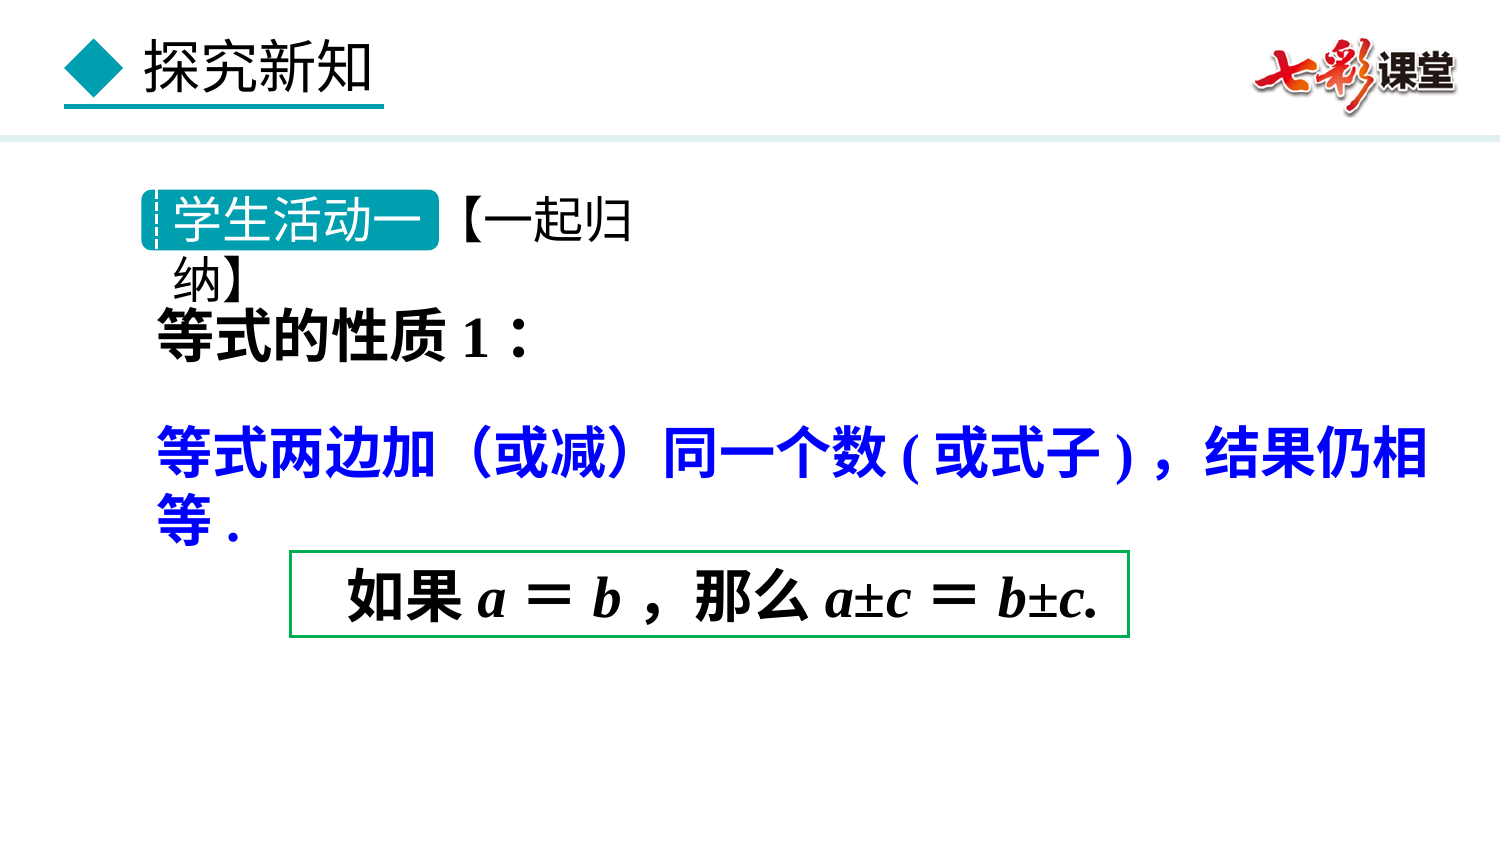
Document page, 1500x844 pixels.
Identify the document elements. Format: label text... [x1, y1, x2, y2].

text_box 等式的性质1： [141, 291, 692, 377]
picture [1249, 32, 1461, 118]
text_box 等式两边加（或减）同一个数(或式子)，结果仍相等. [141, 410, 1485, 560]
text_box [141, 180, 744, 257]
text_box 如果a＝b，那么a±c＝b±c. [290, 551, 1129, 637]
